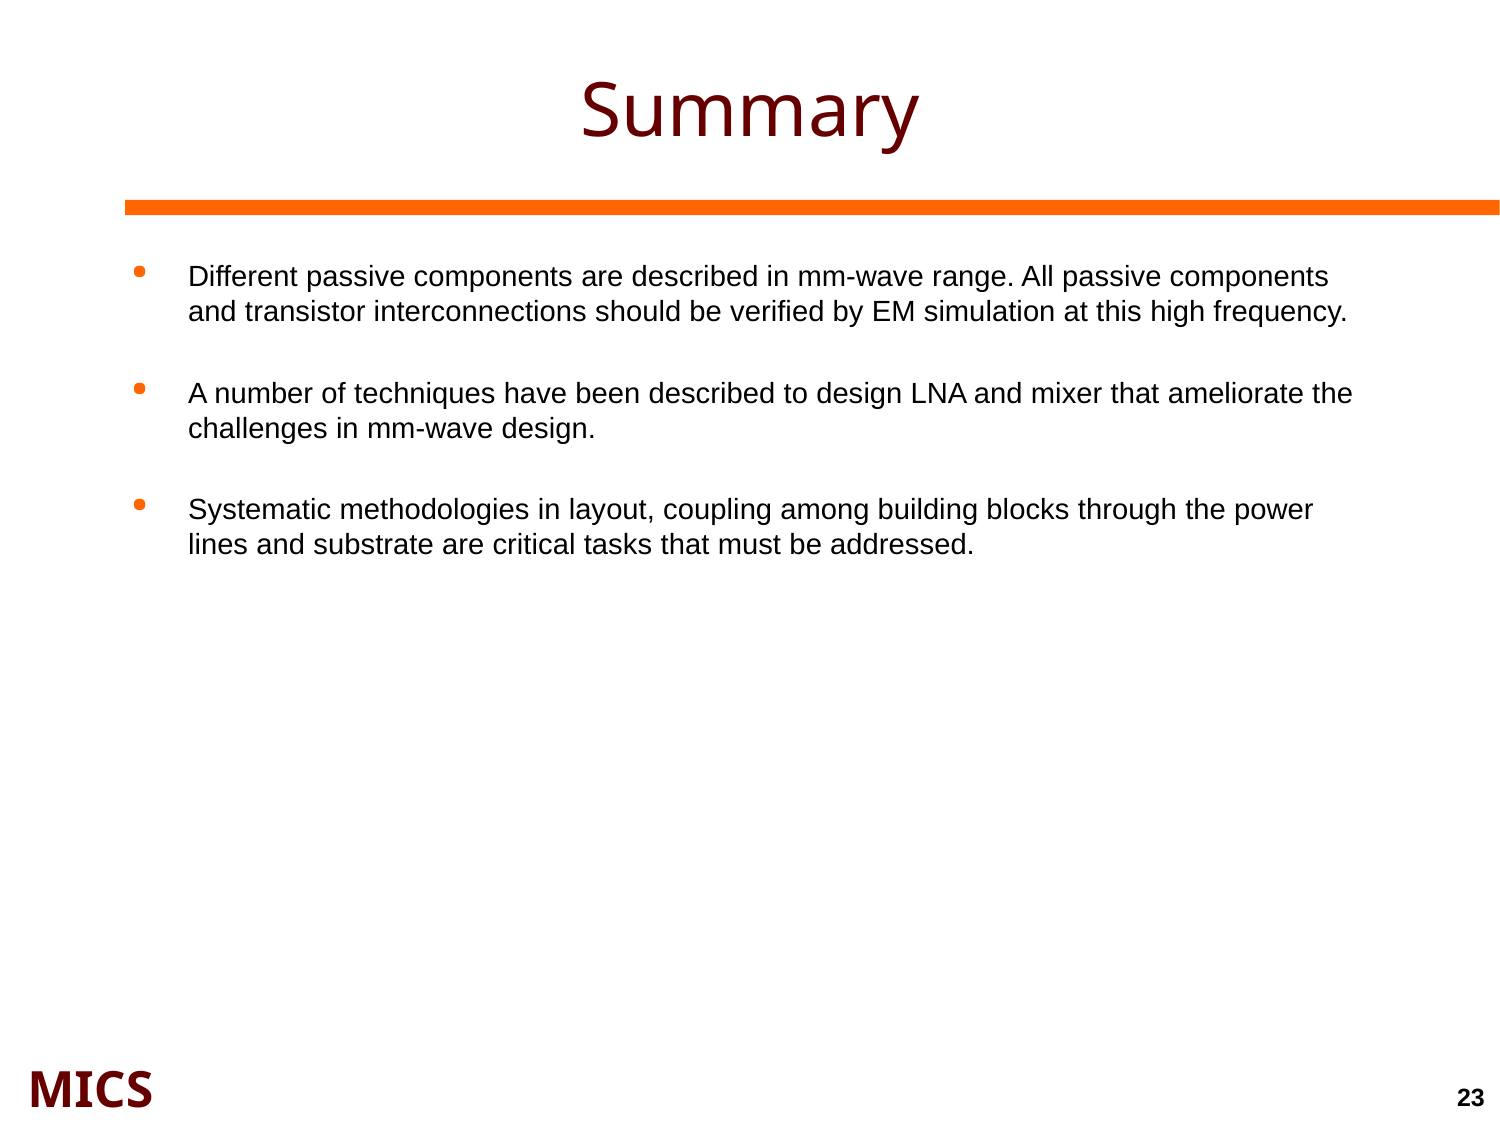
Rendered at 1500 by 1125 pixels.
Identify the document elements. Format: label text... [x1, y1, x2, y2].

slide_number 23 [1425, 1067, 1500, 1125]
title Summary [112, 12, 1388, 201]
list Different passive components are described in mm-wave range. All passive components and transistor interconnections should be verified by EM simulation at this high frequency. A number of techniques have been described to design LNA and mixer that ameliorate the challenges in mm-wave design. Systematic methodologies in layout, coupling among building blocks through the power lines and substrate are critical tasks that must be addressed. [116, 249, 1392, 926]
